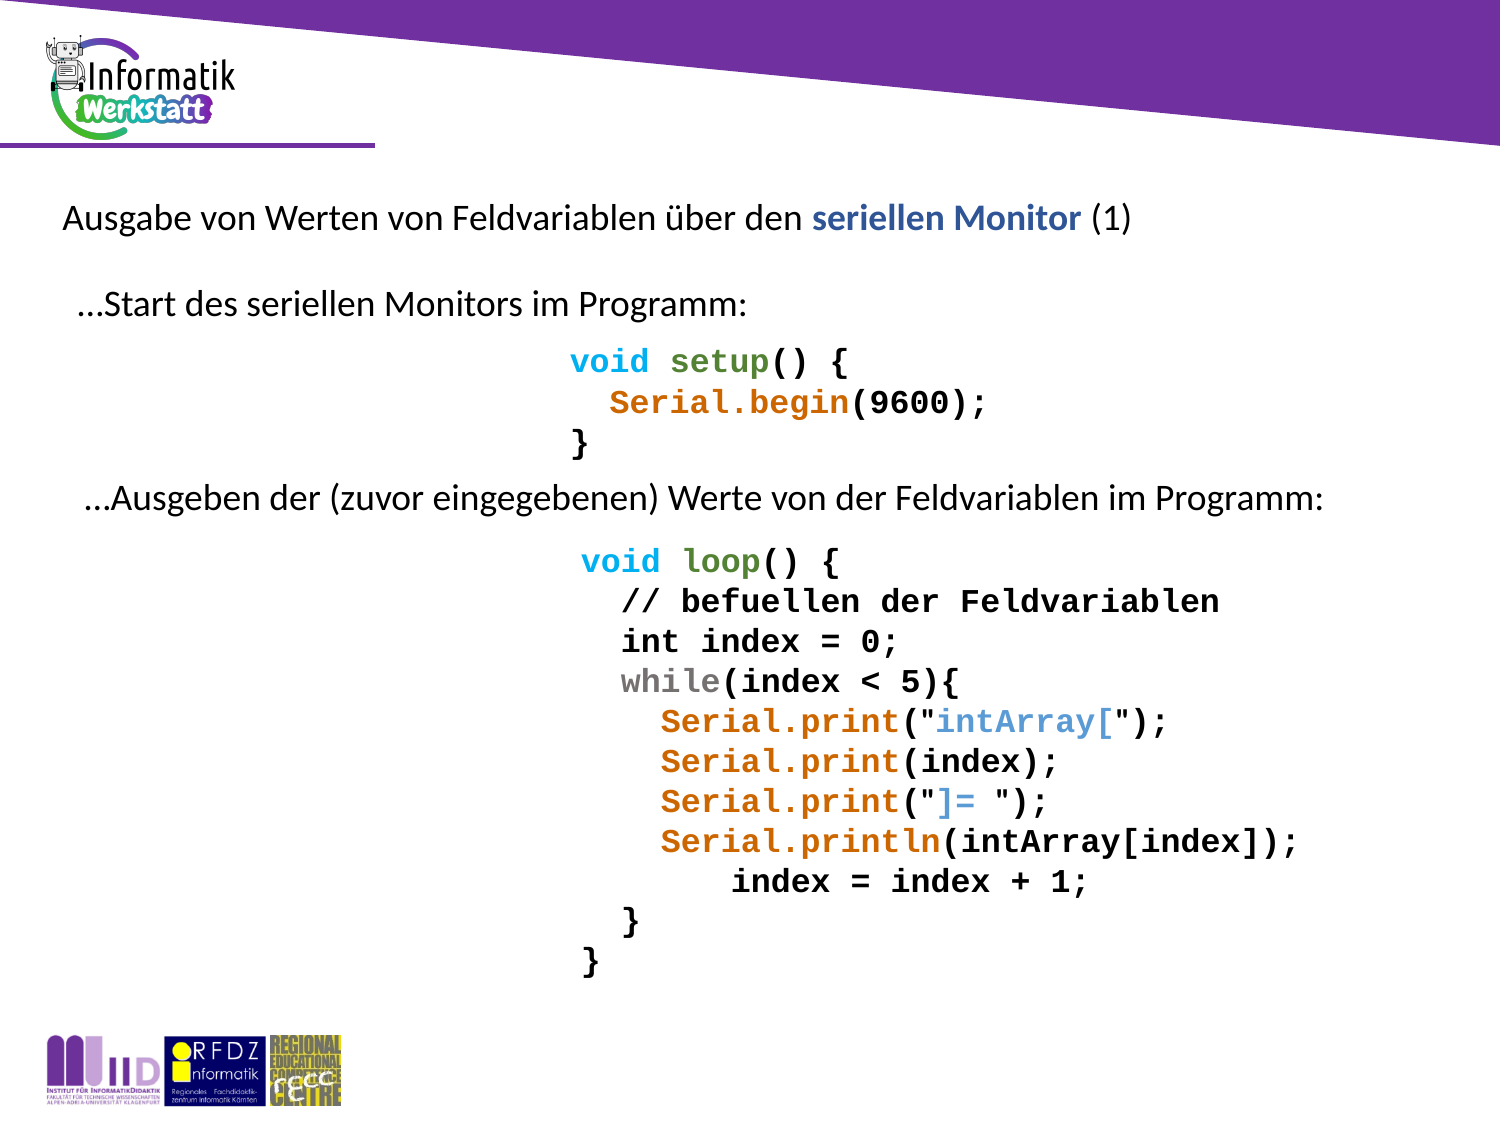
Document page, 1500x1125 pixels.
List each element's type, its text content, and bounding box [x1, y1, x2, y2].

text_box void setup() { Serial.begin(9600); } [104, 327, 1432, 468]
text_box void loop() { // befuellen der Feldvariablen int index = 0; while(index < 5){ Serial.print("intArray["); Serial.print(index); Serial.print("]= "); Serial.println(intArray[index]); index = index + 1; } } [116, 531, 1443, 986]
picture [46, 1032, 341, 1113]
text_box Ausgabe von Werten von Feldvariablen über den seriellen Monitor (1) [47, 185, 1153, 245]
picture [46, 35, 235, 140]
text_box …Ausgeben der (zuvor eingegebenen) Werte von der Feldvariablen im Programm: [69, 465, 1412, 526]
text_box …Start des seriellen Monitors im Programm: [63, 271, 1405, 331]
